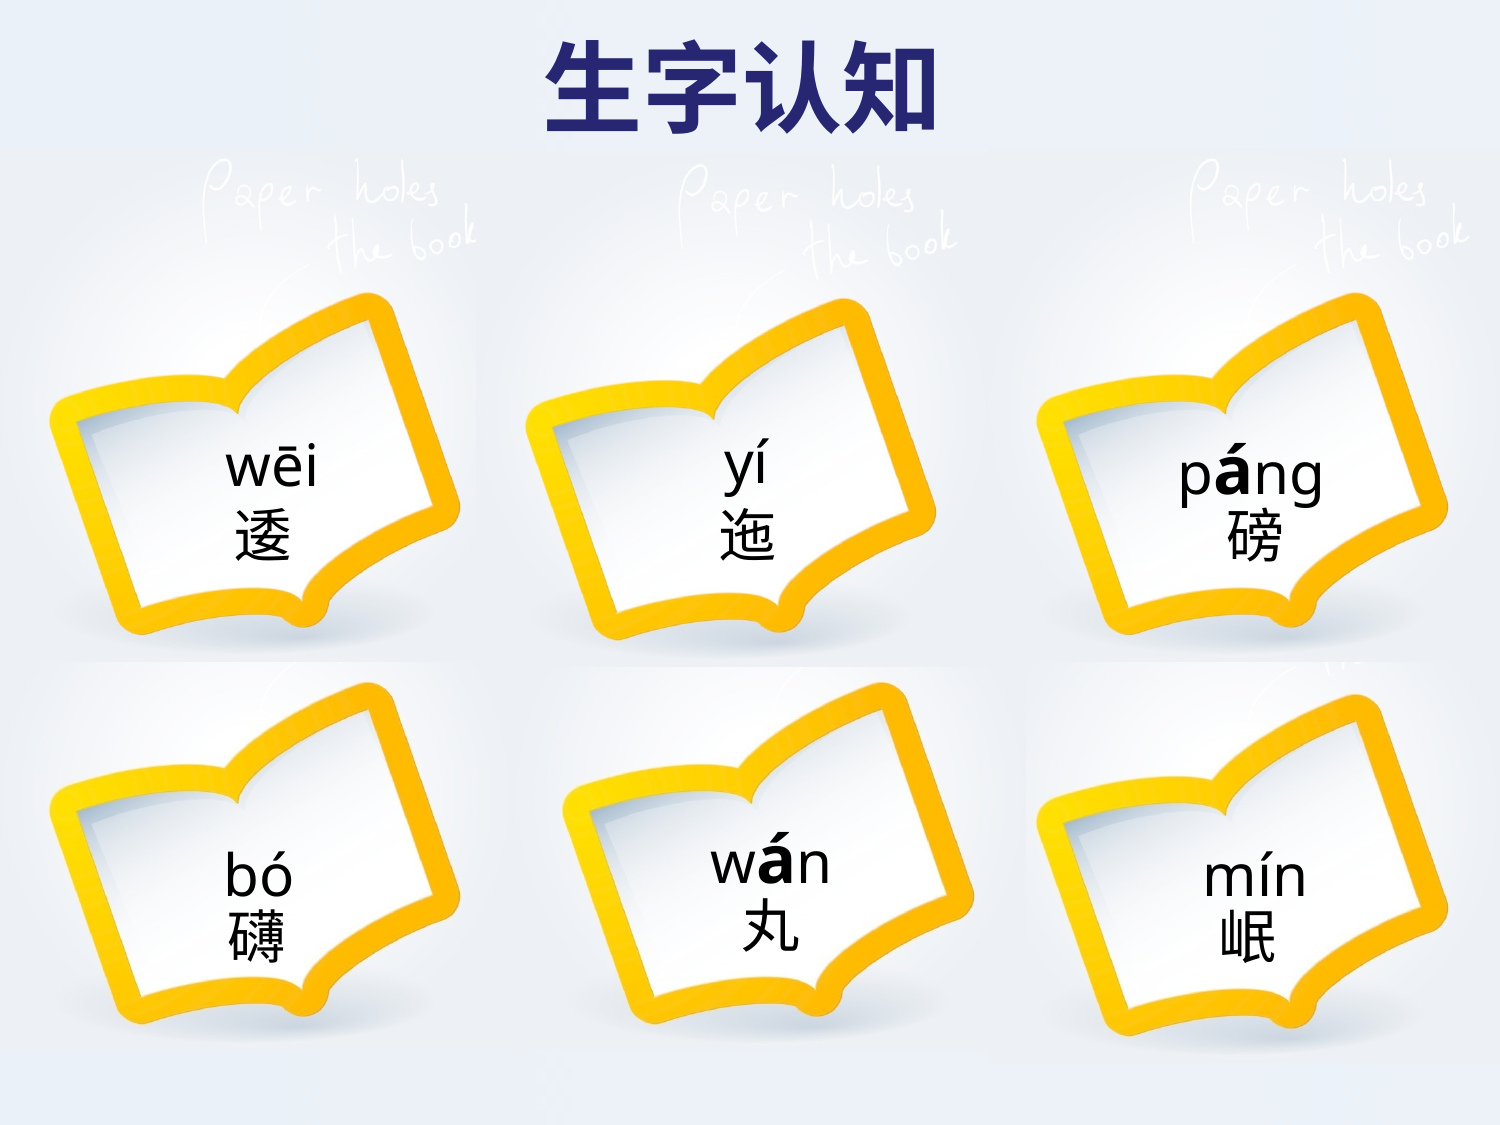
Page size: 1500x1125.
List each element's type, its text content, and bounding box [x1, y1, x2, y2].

text_box 生字认知 [528, 18, 958, 153]
picture [0, 0, 1500, 1125]
